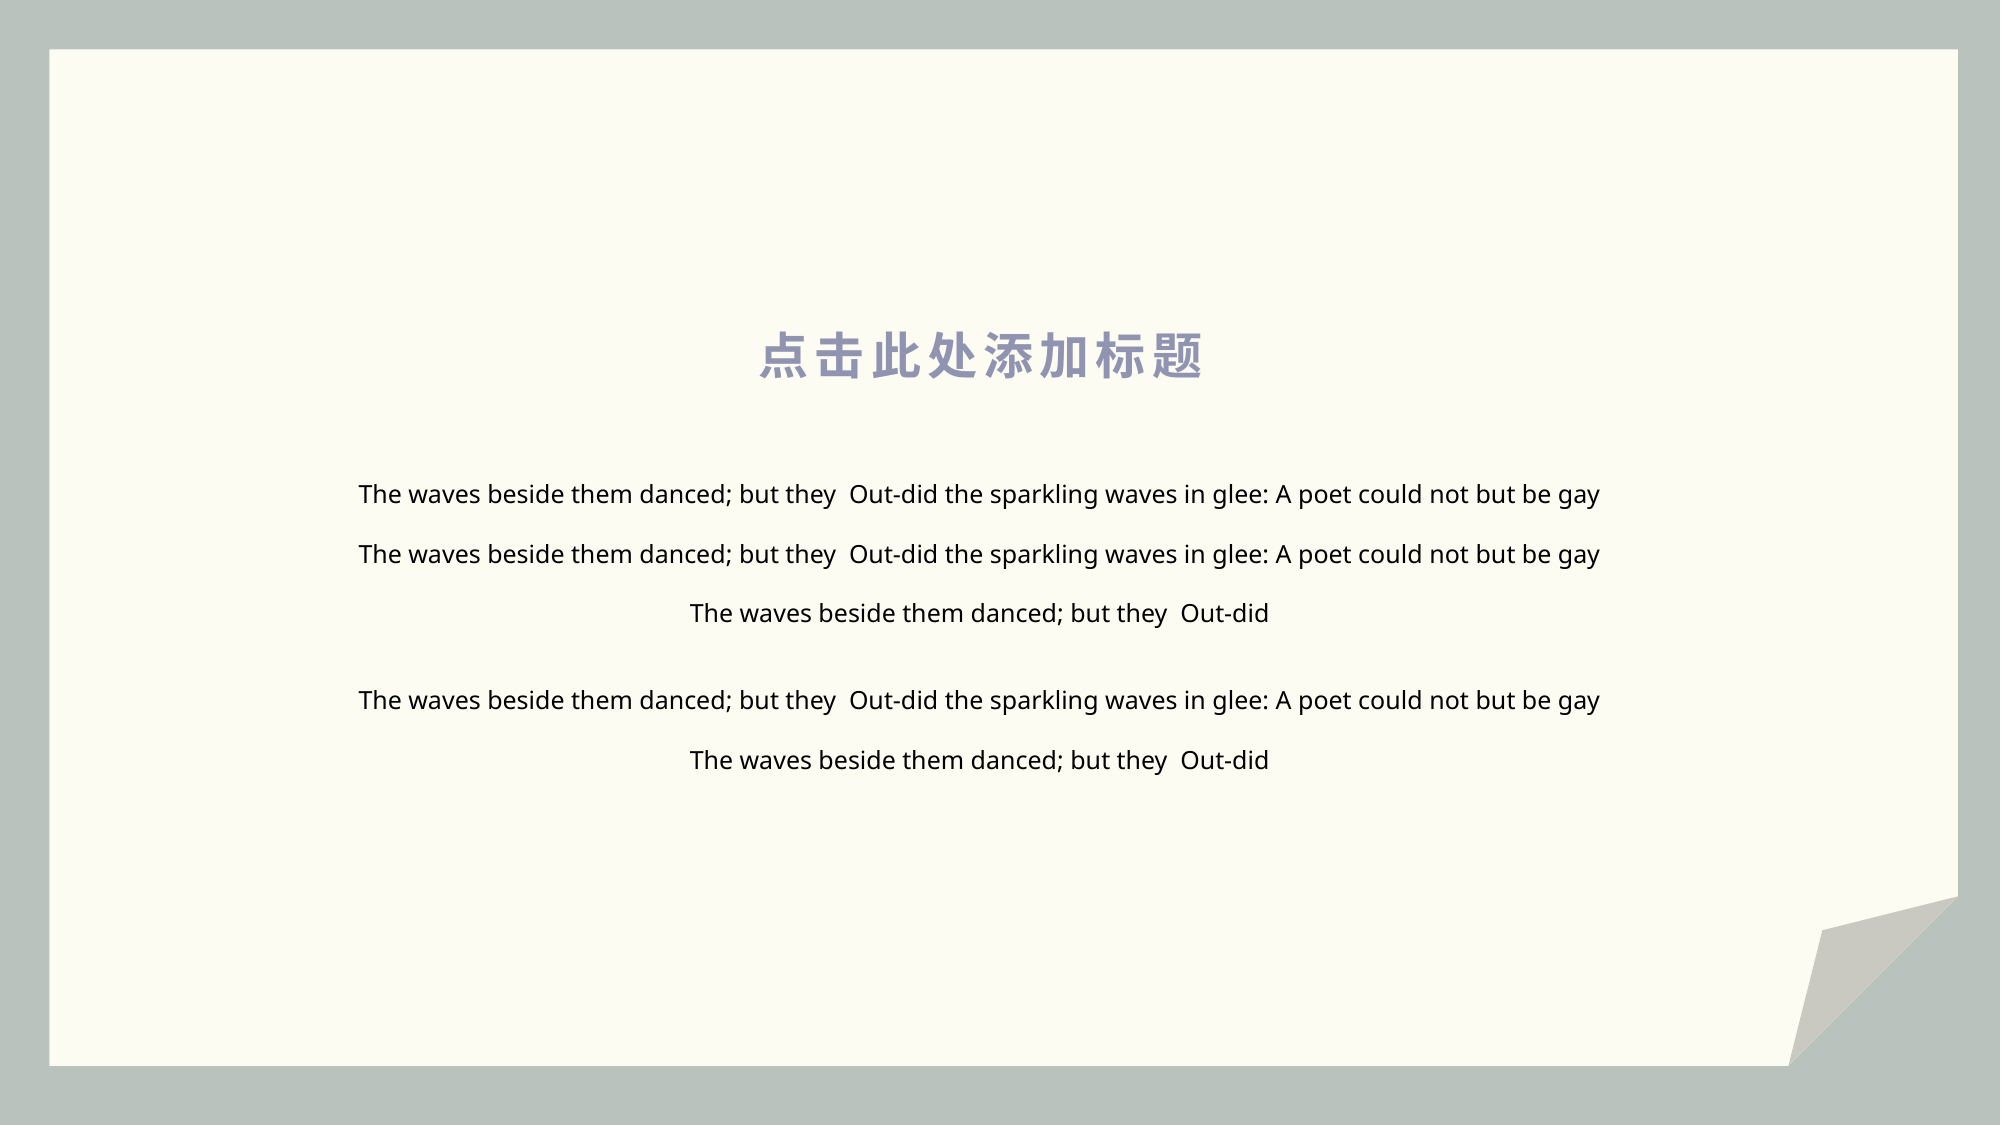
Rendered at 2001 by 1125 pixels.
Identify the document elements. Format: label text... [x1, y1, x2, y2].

text_box 点击此处添加标题 [702, 317, 1259, 392]
text_box [48, 48, 1962, 1067]
text_box The waves beside them danced; but they Out-did the sparkling waves in glee: A poet could not but be gay The waves beside them danced; but they Out-did the sparkling waves in glee: A poet could not but be gay The waves beside them danced; but they Out-did [332, 440, 1629, 636]
text_box The waves beside them danced; but they Out-did the sparkling waves in glee: A poet could not but be gay The waves beside them danced; but they Out-did [332, 647, 1629, 782]
